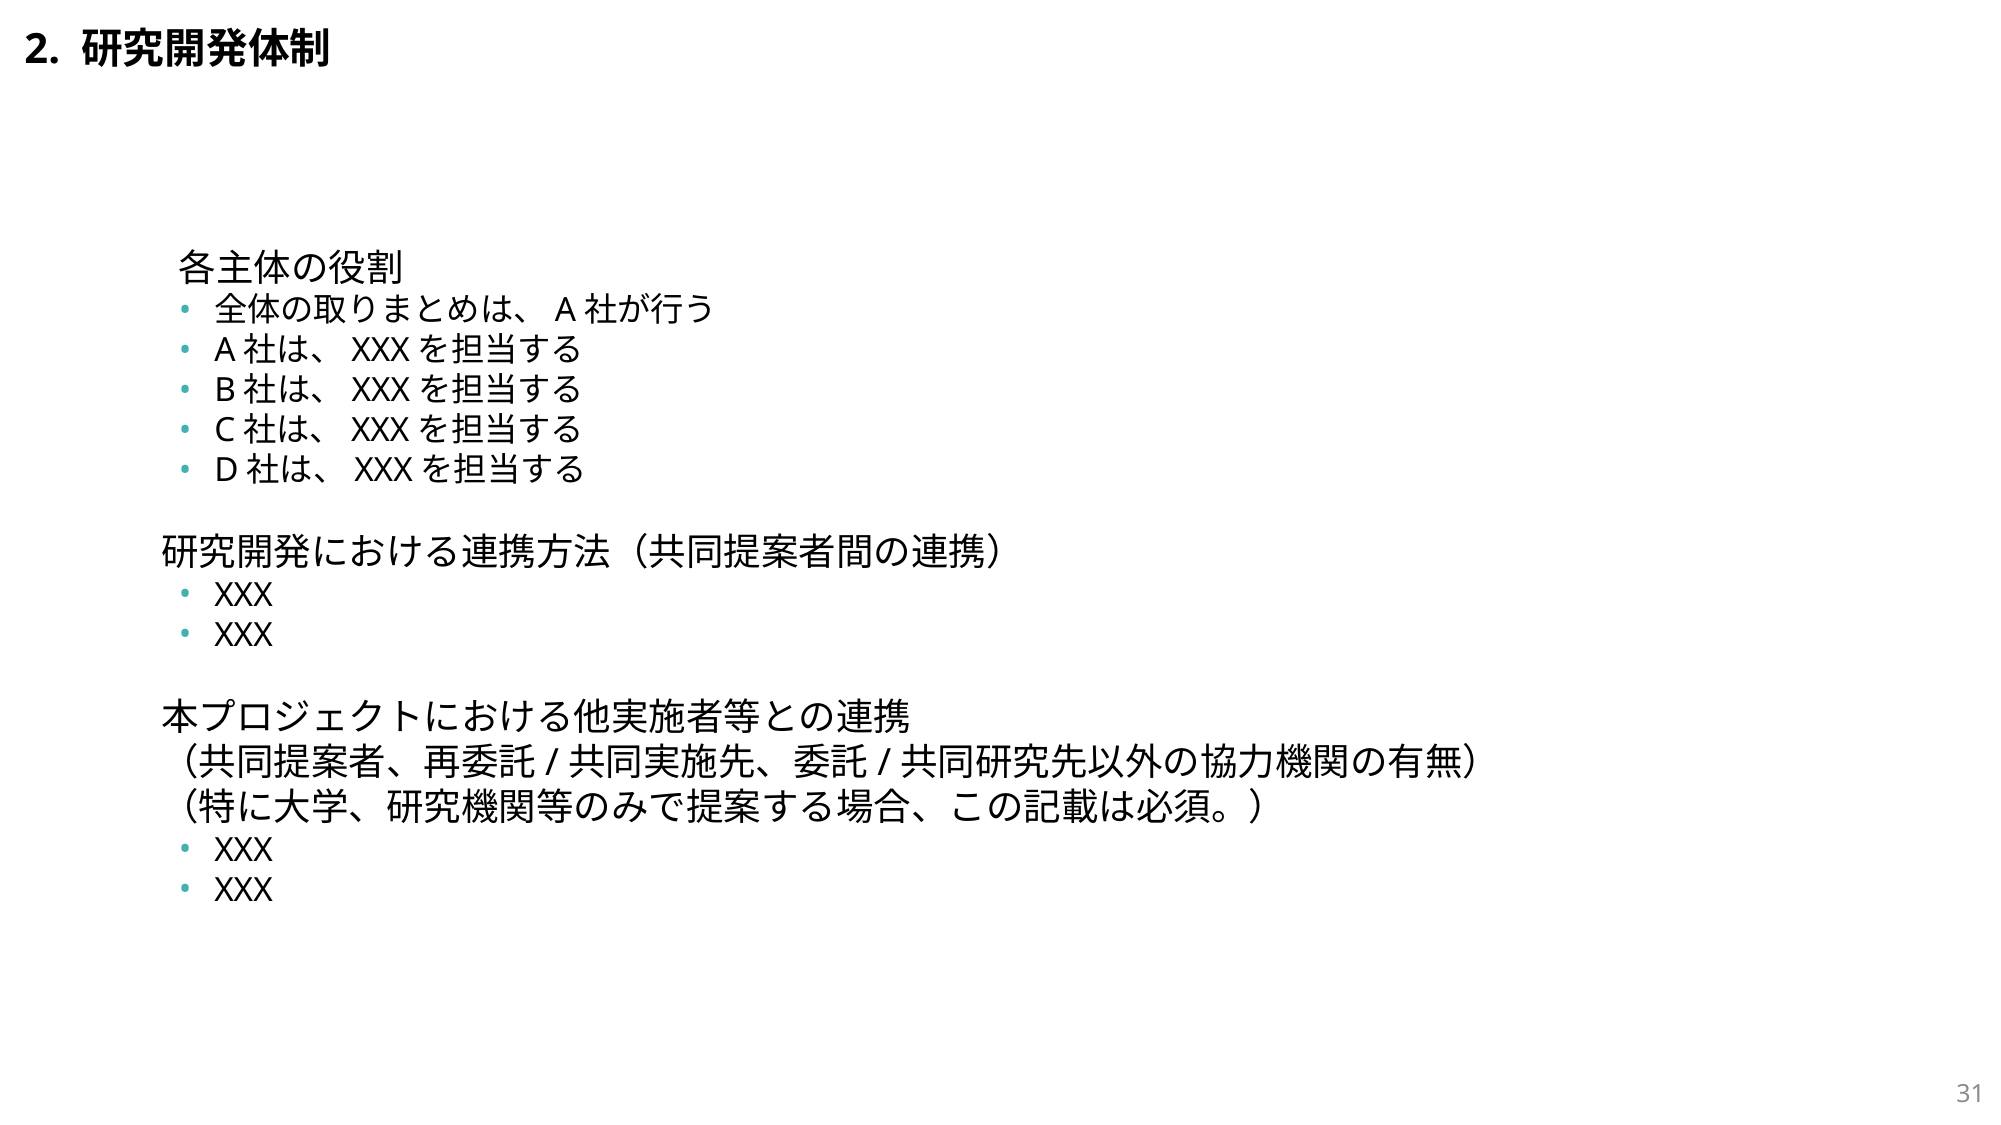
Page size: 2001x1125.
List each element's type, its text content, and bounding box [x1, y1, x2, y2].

text_box 各主体の役割 全体の取りまとめは、A社が行う A社は、XXXを担当する B社は、XXXを担当する C社は、XXXを担当する D社は、XXXを担当する 研究開発における連携方法（共同提案者間の連携） XXX XXX 本プロジェクトにおける他実施者等との連携 （共同提案者、再委託/共同実施先、委託/共同研究先以外の協力機関の有無） （特に大学、研究機関等のみで提案する場合、この記載は必須。） XXX XXX [161, 243, 1818, 905]
slide_number 30 [1533, 1064, 2000, 1124]
text_box 2. 研究開発体制 [24, 28, 1818, 74]
